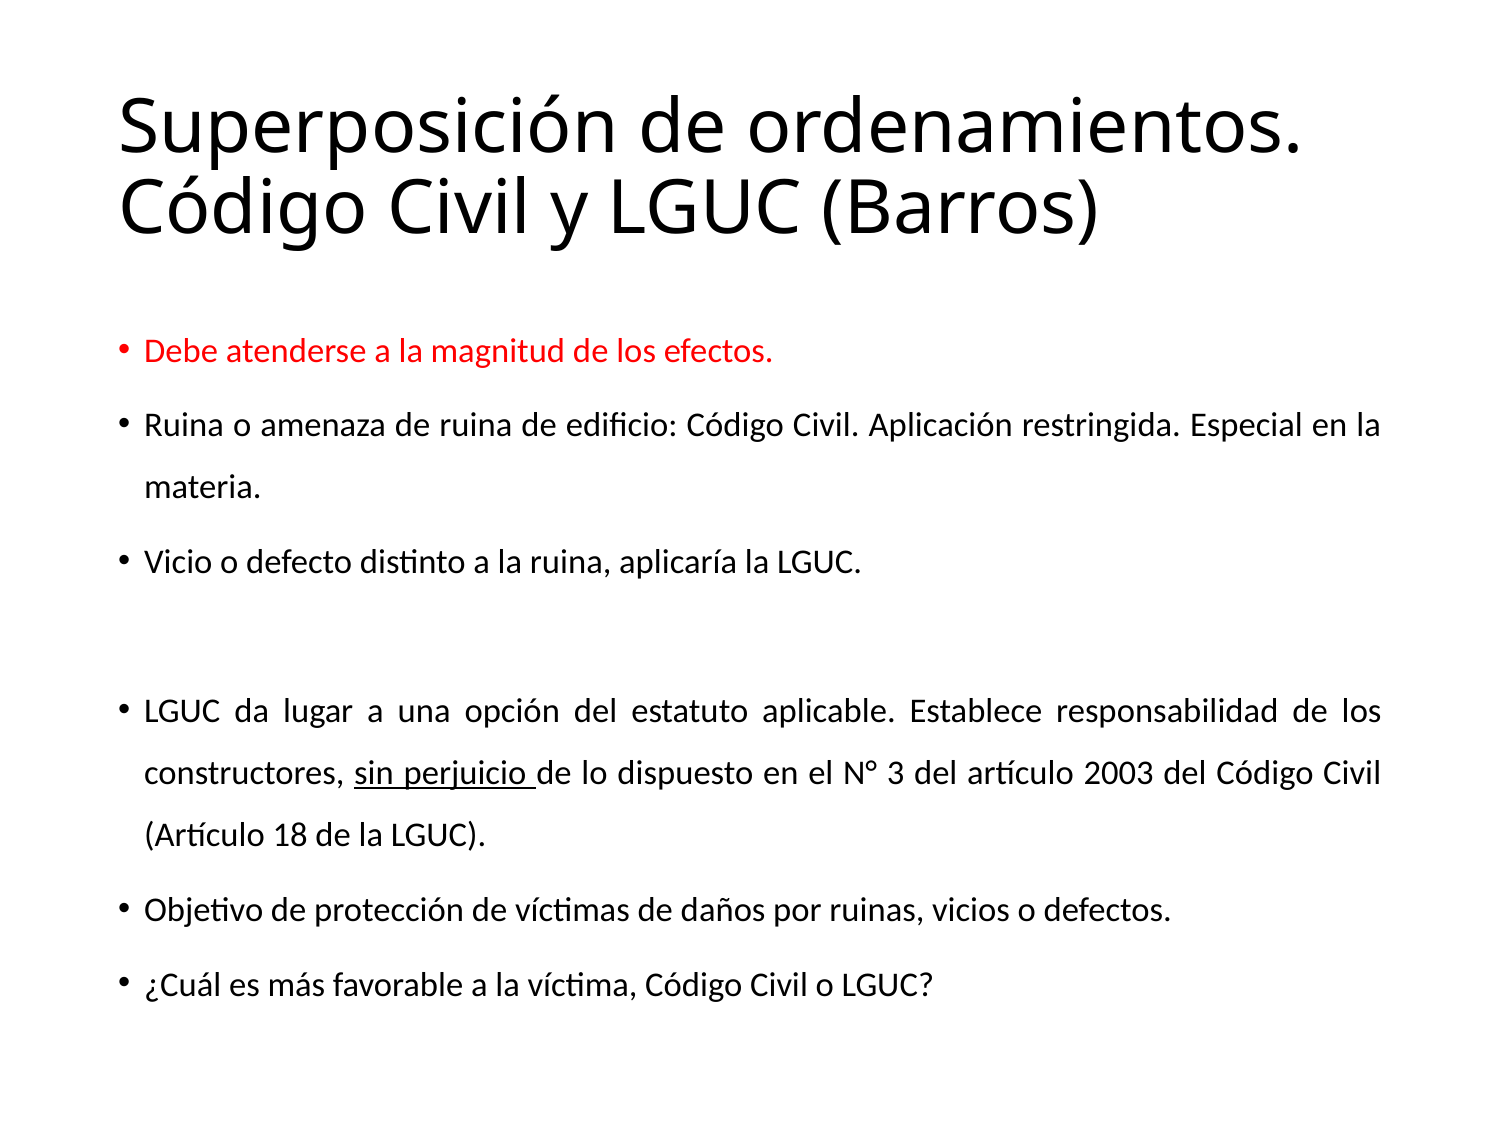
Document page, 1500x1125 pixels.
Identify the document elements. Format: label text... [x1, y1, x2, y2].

list Debe atenderse a la magnitud de los efectos. Ruina o amenaza de ruina de edificio: Código Civil. Aplicación restringida. Especial en la materia. Vicio o defecto distinto a la ruina, aplicaría la LGUC. LGUC da lugar a una opción del estatuto aplicable. Establece responsabilidad de los constructores, sin perjuicio de lo dispuesto en el N° 3 del artículo 2003 del Código Civil (Artículo 18 de la LGUC). Objetivo de protección de víctimas de daños por ruinas, vicios o defectos. ¿Cuál es más favorable a la víctima, Código Civil o LGUC? [103, 299, 1397, 1014]
title Superposición de ordenamientos. Código Civil y LGUC (Barros) [103, 59, 1397, 278]
